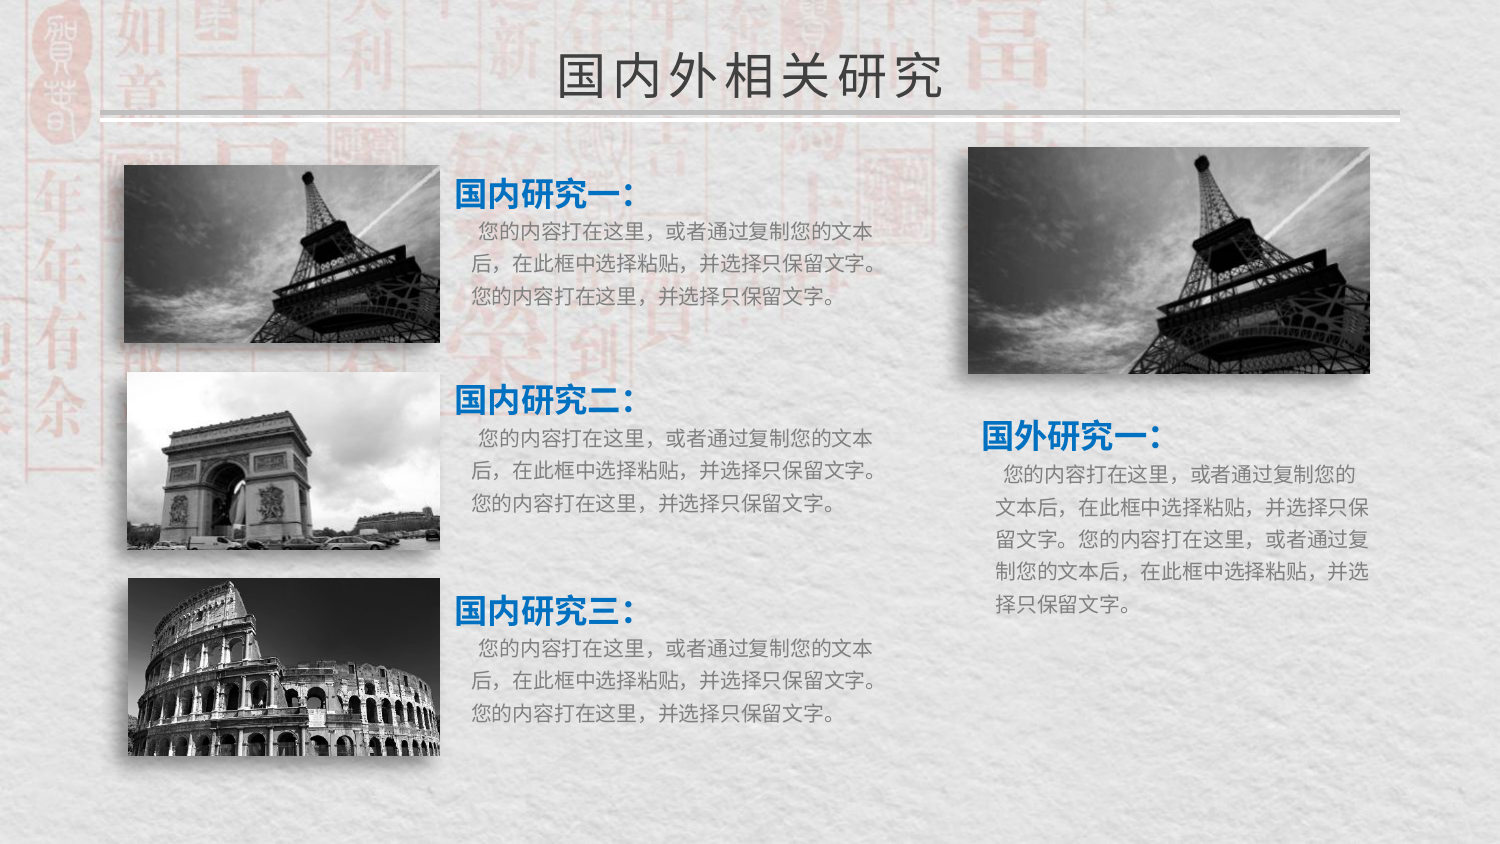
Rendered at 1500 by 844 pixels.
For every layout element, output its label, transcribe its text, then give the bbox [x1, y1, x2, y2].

text_box 国内研究一： [442, 165, 716, 221]
text_box 国内研究三： [444, 582, 716, 637]
picture [0, 0, 1500, 844]
text_box 国内研究二： [443, 372, 716, 427]
text_box 国外研究一： [966, 408, 1243, 463]
text_box 国内外相关研究 [541, 37, 959, 112]
text_box 您的内容打在这里，或者通过复制您的文本后，在此框中选择粘贴，并选择只保留文字。您的内容打在这里，并选择只保留文字。 [456, 410, 892, 523]
text_box 您的内容打在这里，或者通过复制您的文本后，在此框中选择粘贴，并选择只保留文字。您的内容打在这里，并选择只保留文字。 [456, 620, 892, 733]
text_box 您的内容打在这里，或者通过复制您的文本后，在此框中选择粘贴，并选择只保留文字。您的内容打在这里，并选择只保留文字。 [456, 203, 892, 316]
text_box 您的内容打在这里，或者通过复制您的文本后，在此框中选择粘贴，并选择只保留文字。您的内容打在这里，或者通过复制您的文本后，在此框中选择粘贴，并选择只保留文字。 [980, 446, 1387, 624]
